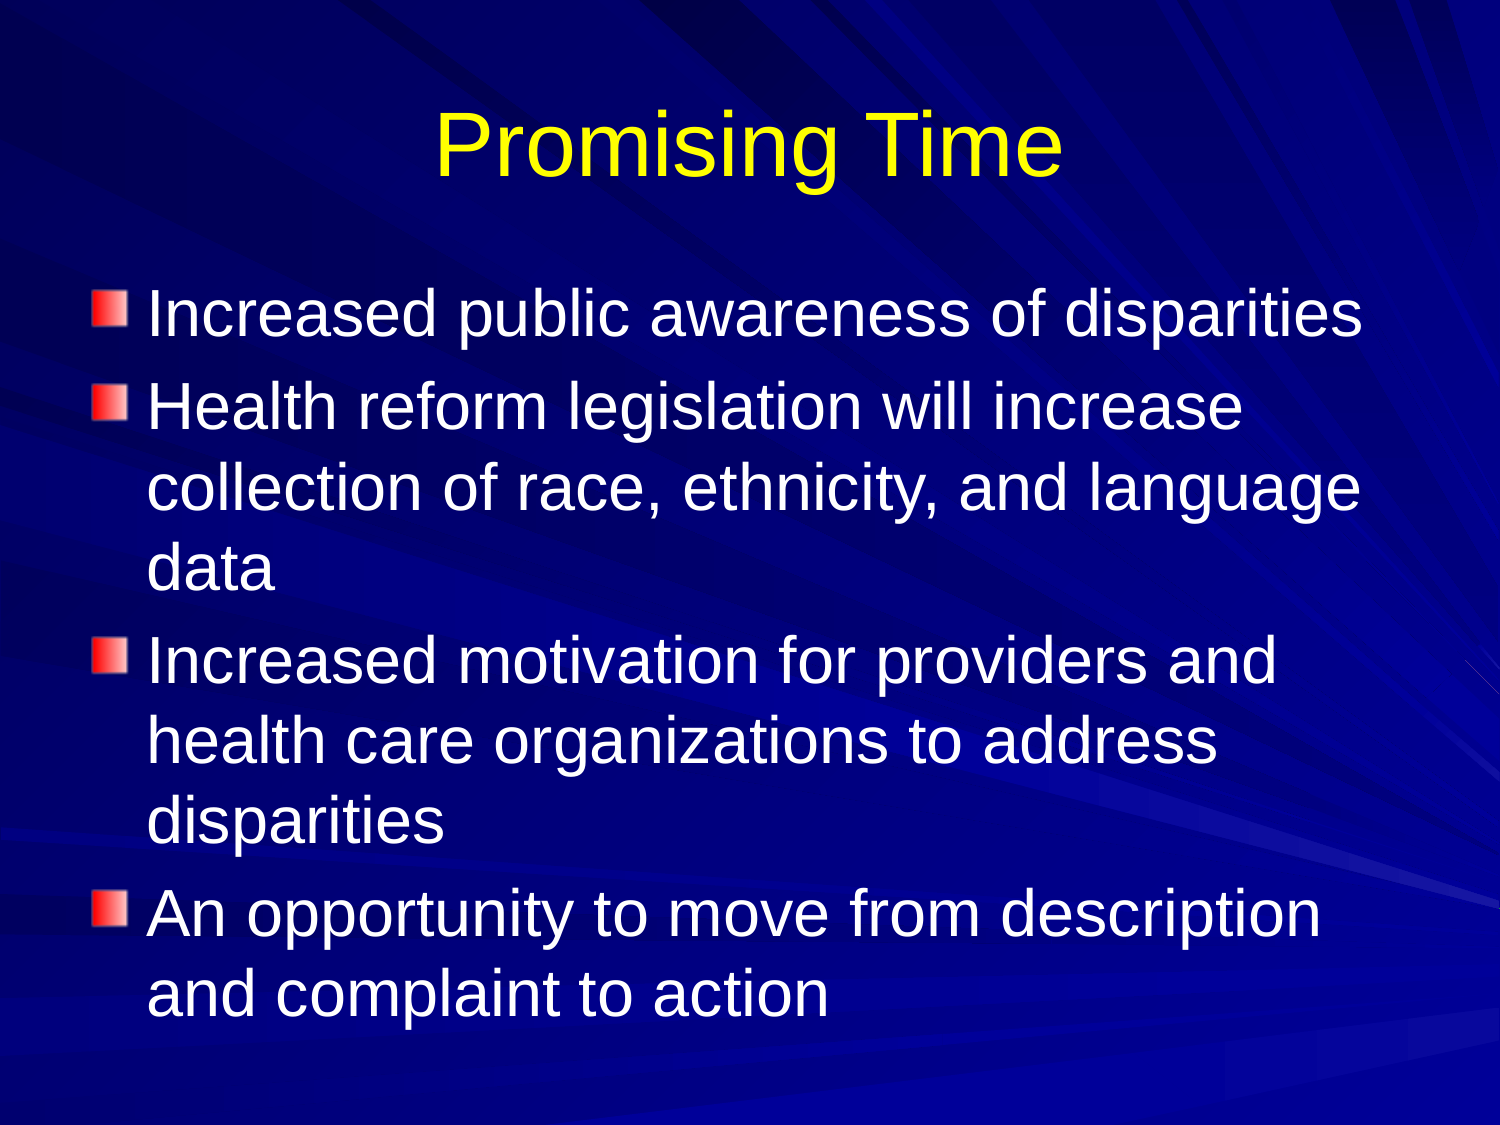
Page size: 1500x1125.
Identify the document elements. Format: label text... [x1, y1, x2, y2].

list Increased public awareness of disparities Health reform legislation will increase collection of race, ethnicity, and language data Increased motivation for providers and health care organizations to address disparities An opportunity to move from description and complaint to action [74, 262, 1426, 1006]
picture [90, 382, 132, 425]
picture [90, 888, 132, 931]
picture [90, 288, 132, 331]
title Promising Time [74, 45, 1426, 234]
picture [90, 635, 132, 678]
